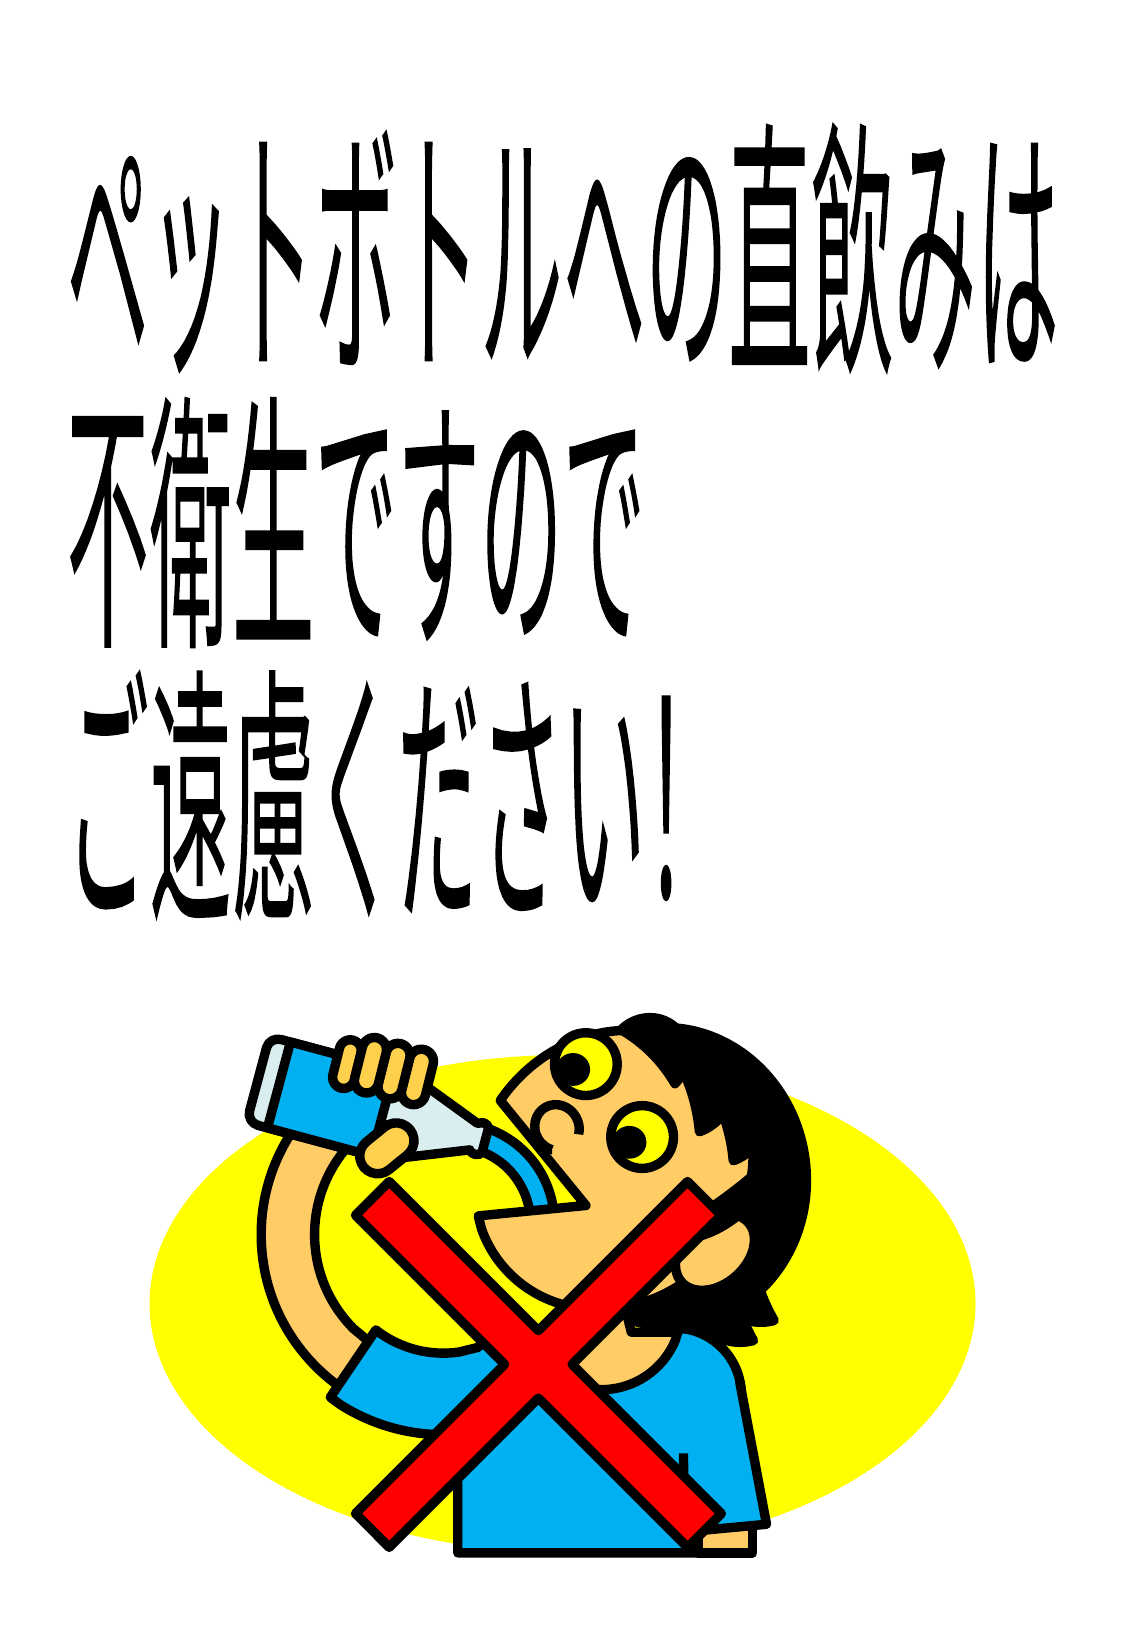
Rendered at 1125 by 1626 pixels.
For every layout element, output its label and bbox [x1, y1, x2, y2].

text_box [149, 1004, 976, 1554]
